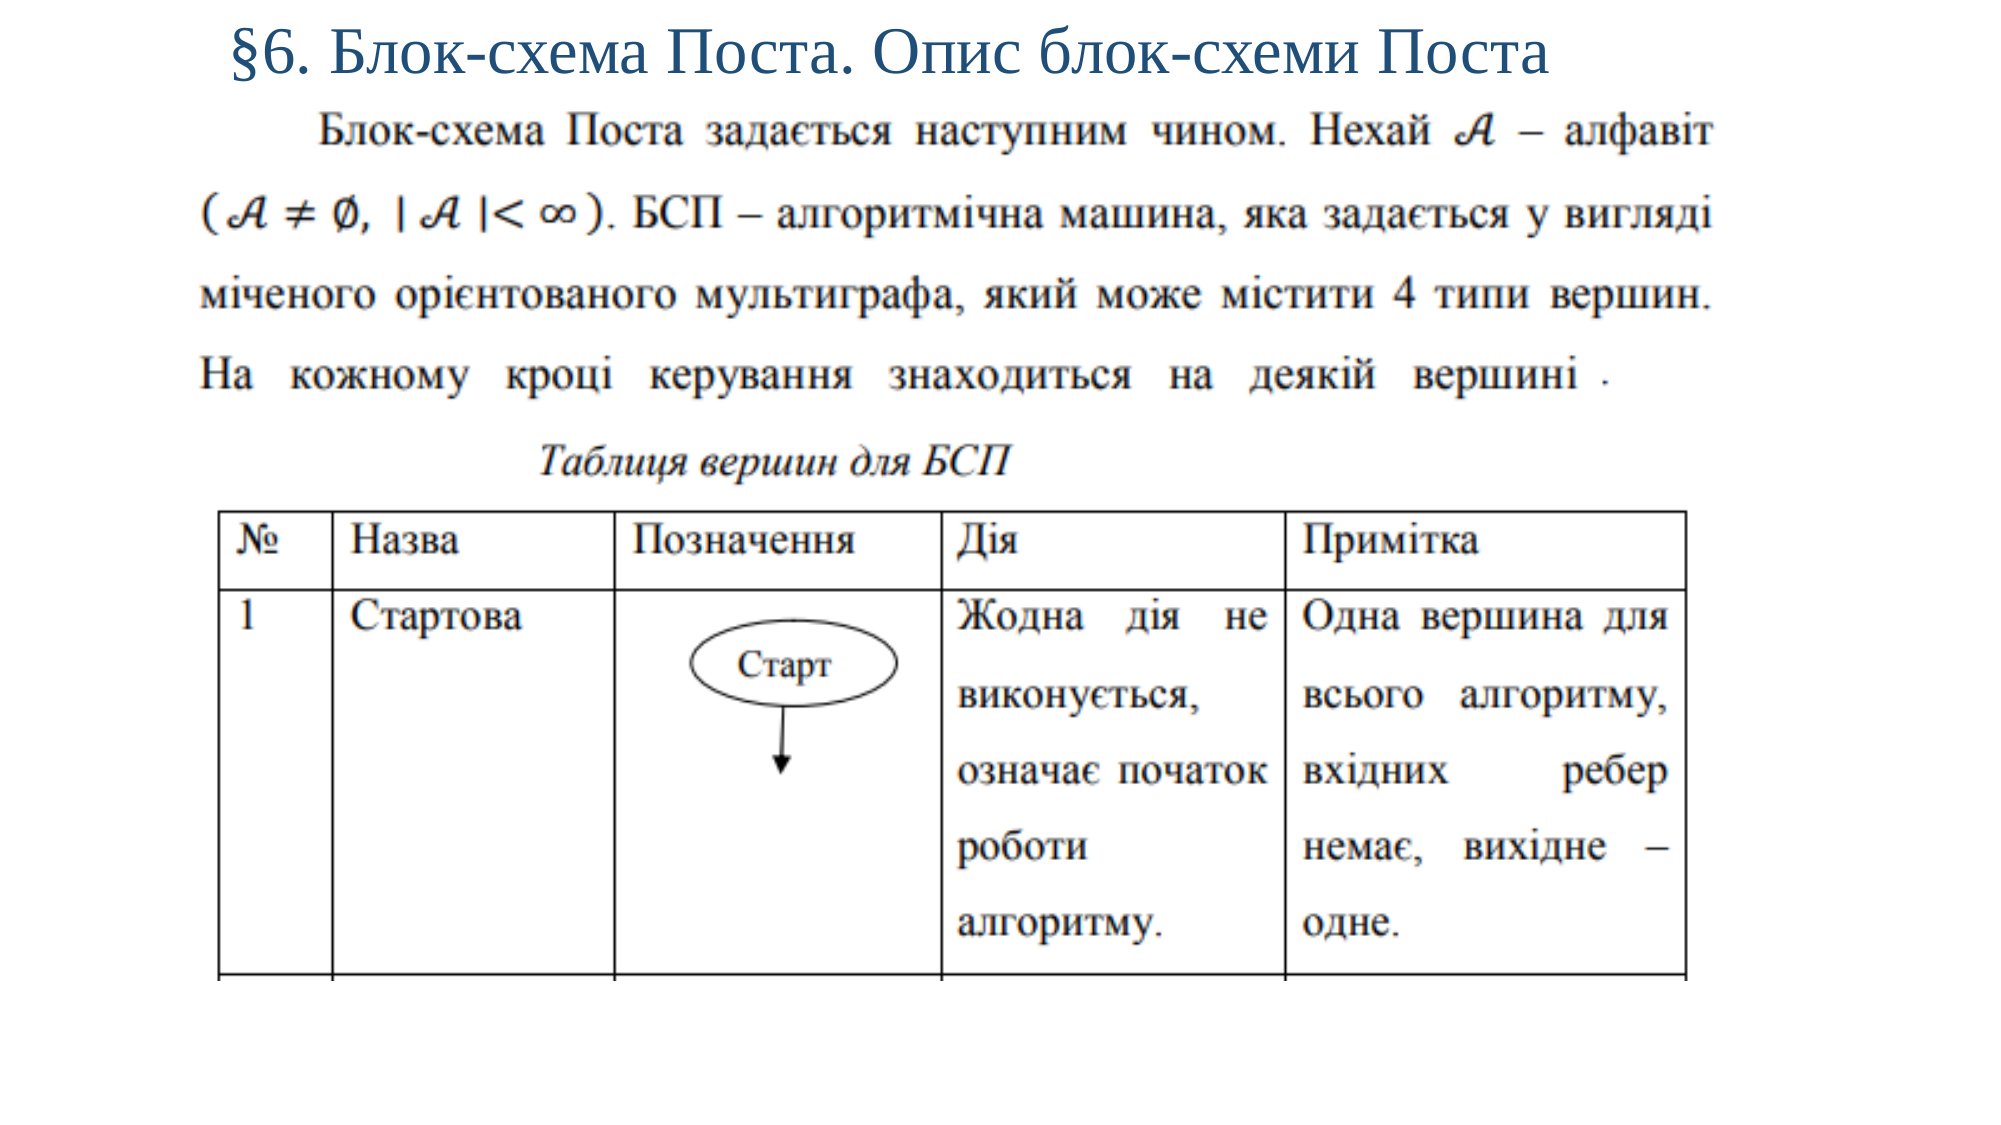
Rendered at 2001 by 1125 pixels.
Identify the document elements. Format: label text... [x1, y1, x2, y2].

picture [180, 95, 1729, 981]
text_box §6. Блок-схема Поста. Опис блок-схеми Поста [214, 0, 1824, 95]
